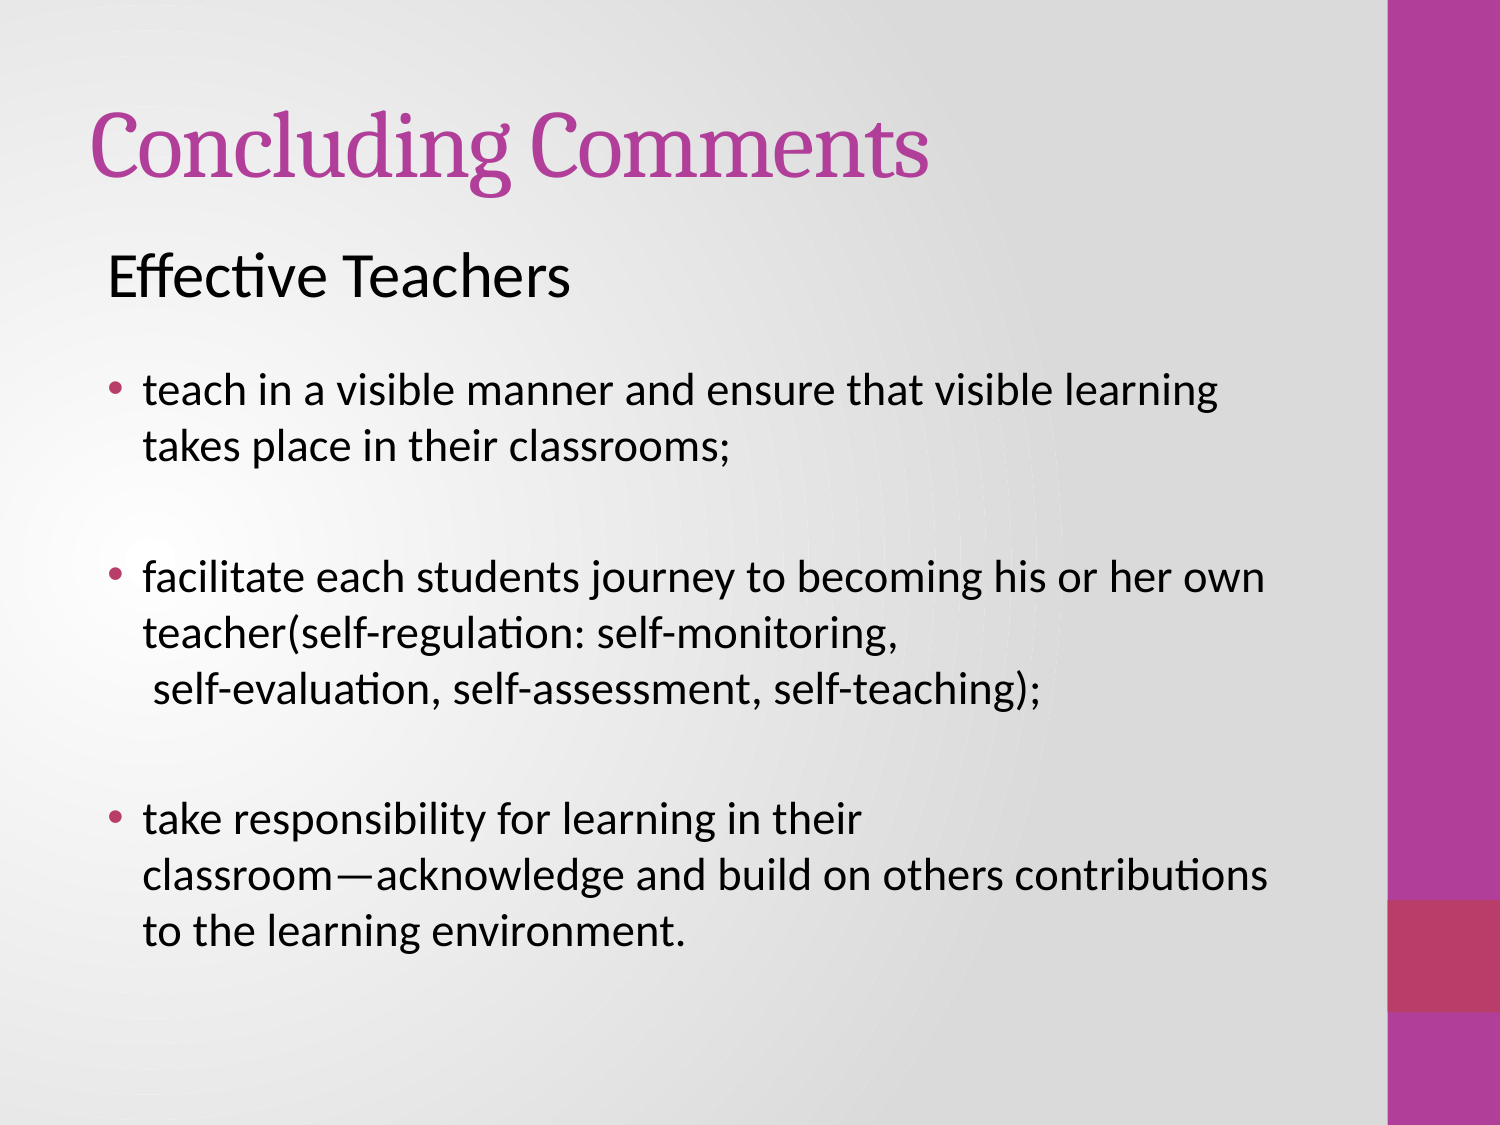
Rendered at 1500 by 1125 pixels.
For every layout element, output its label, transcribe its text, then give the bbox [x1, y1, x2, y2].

list Effective Teachers teach in a visible manner and ensure that visible learning takes place in their classrooms; facilitate each students journey to becoming his or her own teacher(self-regulation: self-monitoring, self-evaluation, self-assessment, self-teaching); take responsibility for learning in their classroom—acknowledge and build on others contributions to the learning environment. [75, 224, 1325, 1013]
title Concluding Comments [75, 45, 1325, 224]
